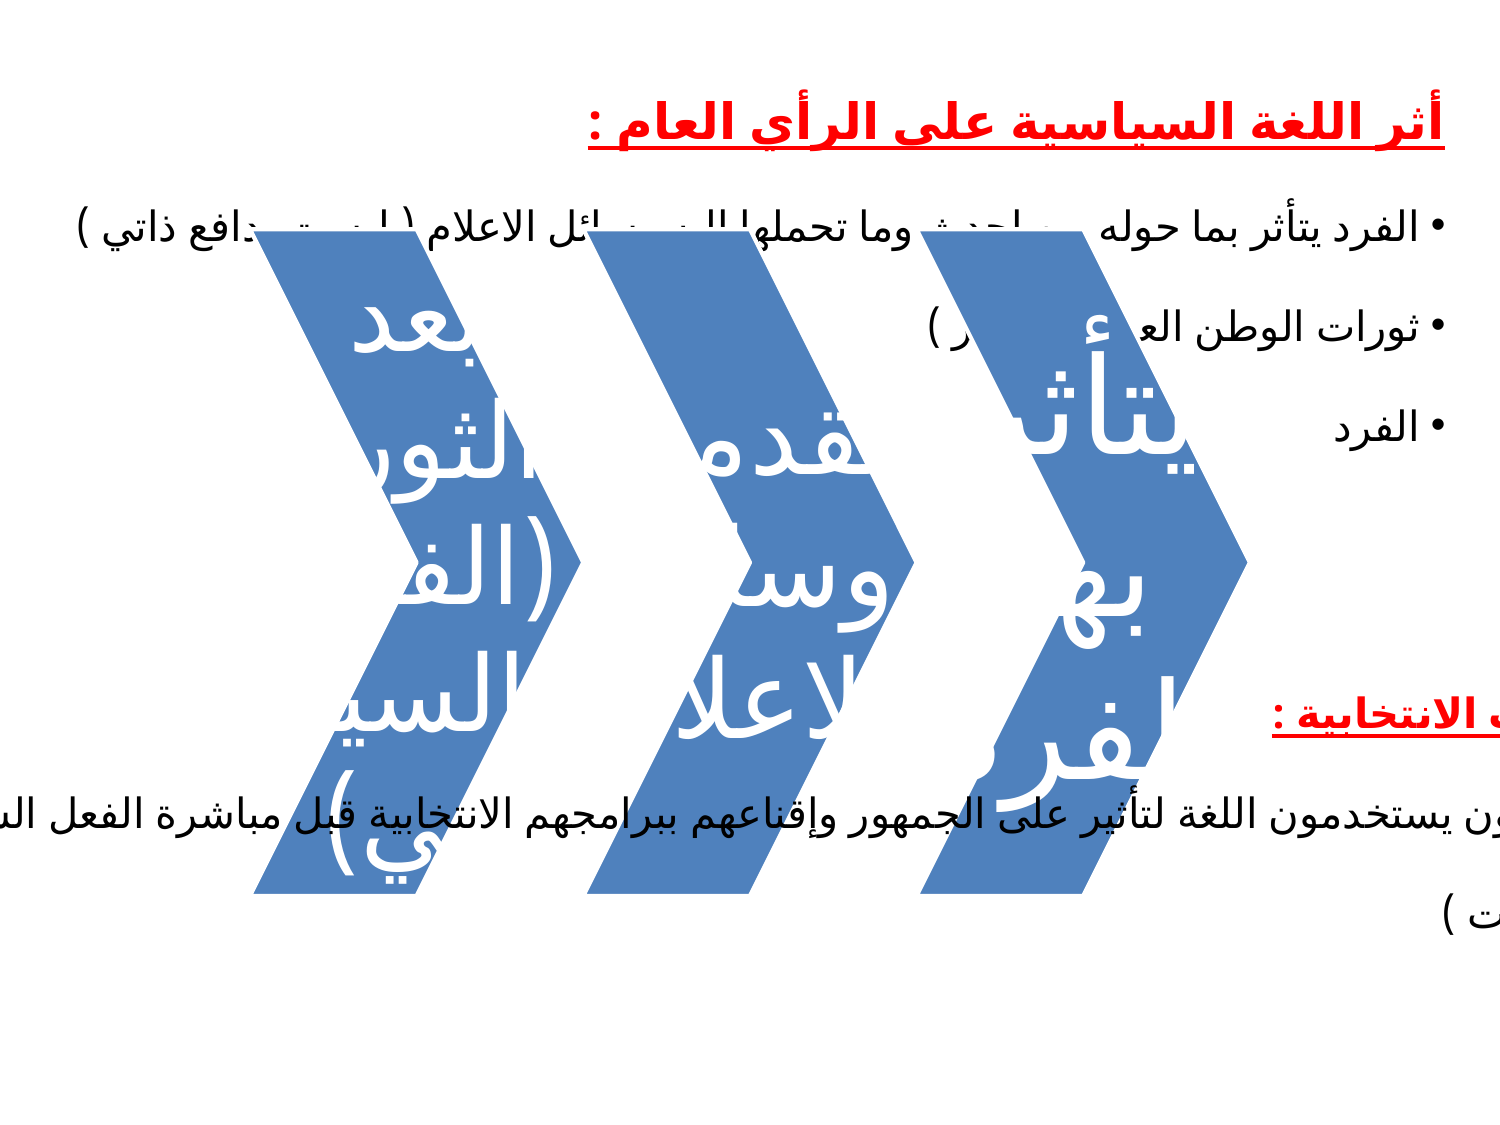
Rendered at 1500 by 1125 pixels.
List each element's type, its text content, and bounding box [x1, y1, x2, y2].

text_box الحملات الانتخابية : المرشحون يستخدمون اللغة لتأثير على الجمهور وإقناعهم ببرامجهم الانتخابية قبل مباشرة الفعل السياسي ( التصويت ) [0, 679, 1500, 945]
text_box أثر اللغة السياسية على الرأي العام : الفرد يتأثر بما حوله من احدث وما تحملها اليه وسائل الاعلام ( ليست بدافع ذاتي ) ثورات الوطن العربي ( مصر ) الفرد [35, 81, 1460, 457]
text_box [249, 228, 1251, 897]
